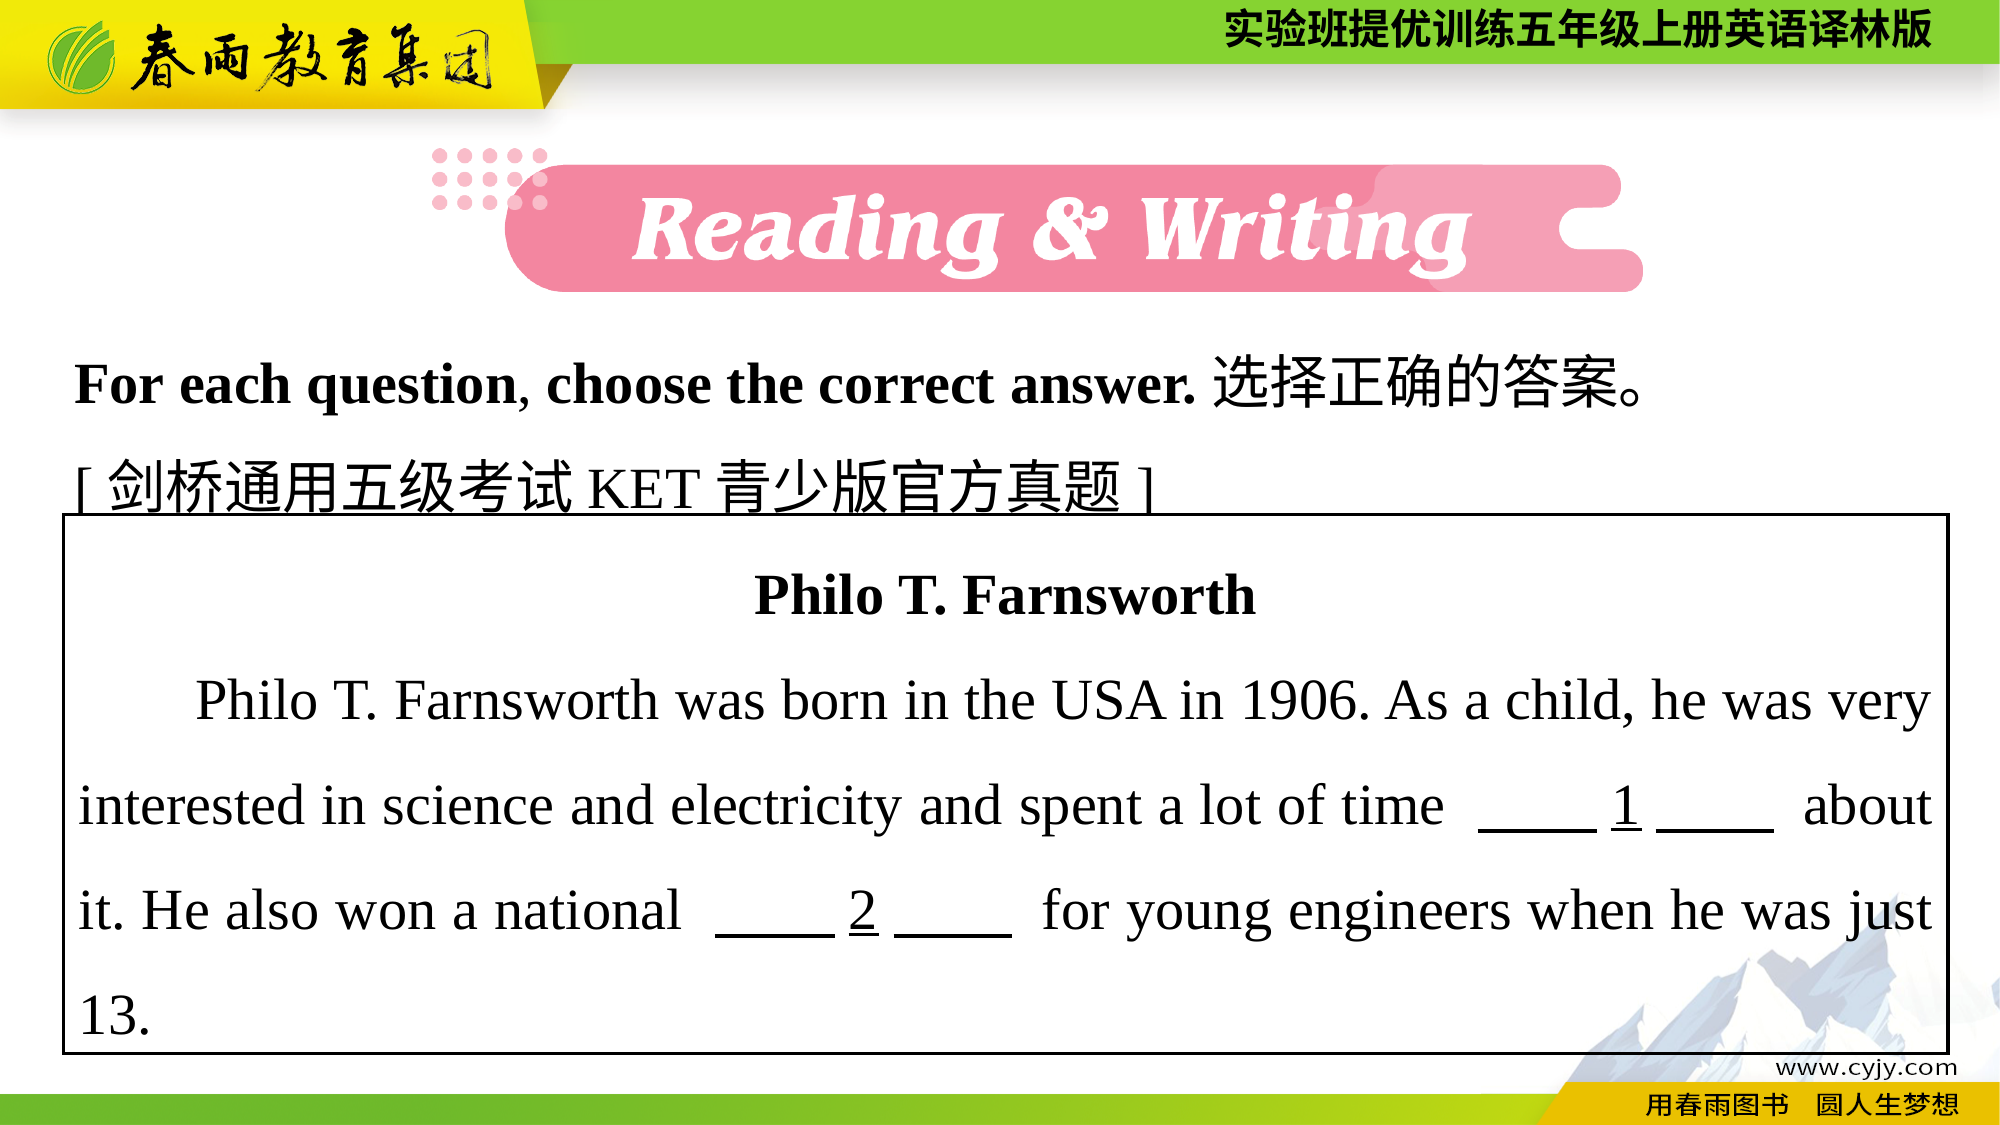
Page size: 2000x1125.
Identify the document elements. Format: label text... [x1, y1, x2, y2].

list For each question, choose the correct answer.选择正确的答案。 [剑桥通用五级考试KET青少版官方真题] [59, 302, 1944, 517]
picture [0, 0, 2000, 1125]
text_box Philo T. Farnsworth Philo T. Farnsworth was born in the USA in 1906. As a child, he was very interested in science and electricity and spent a lot of time 1 about it. He also won a national 2 for young engineers when he was just 13. [63, 514, 1948, 1054]
